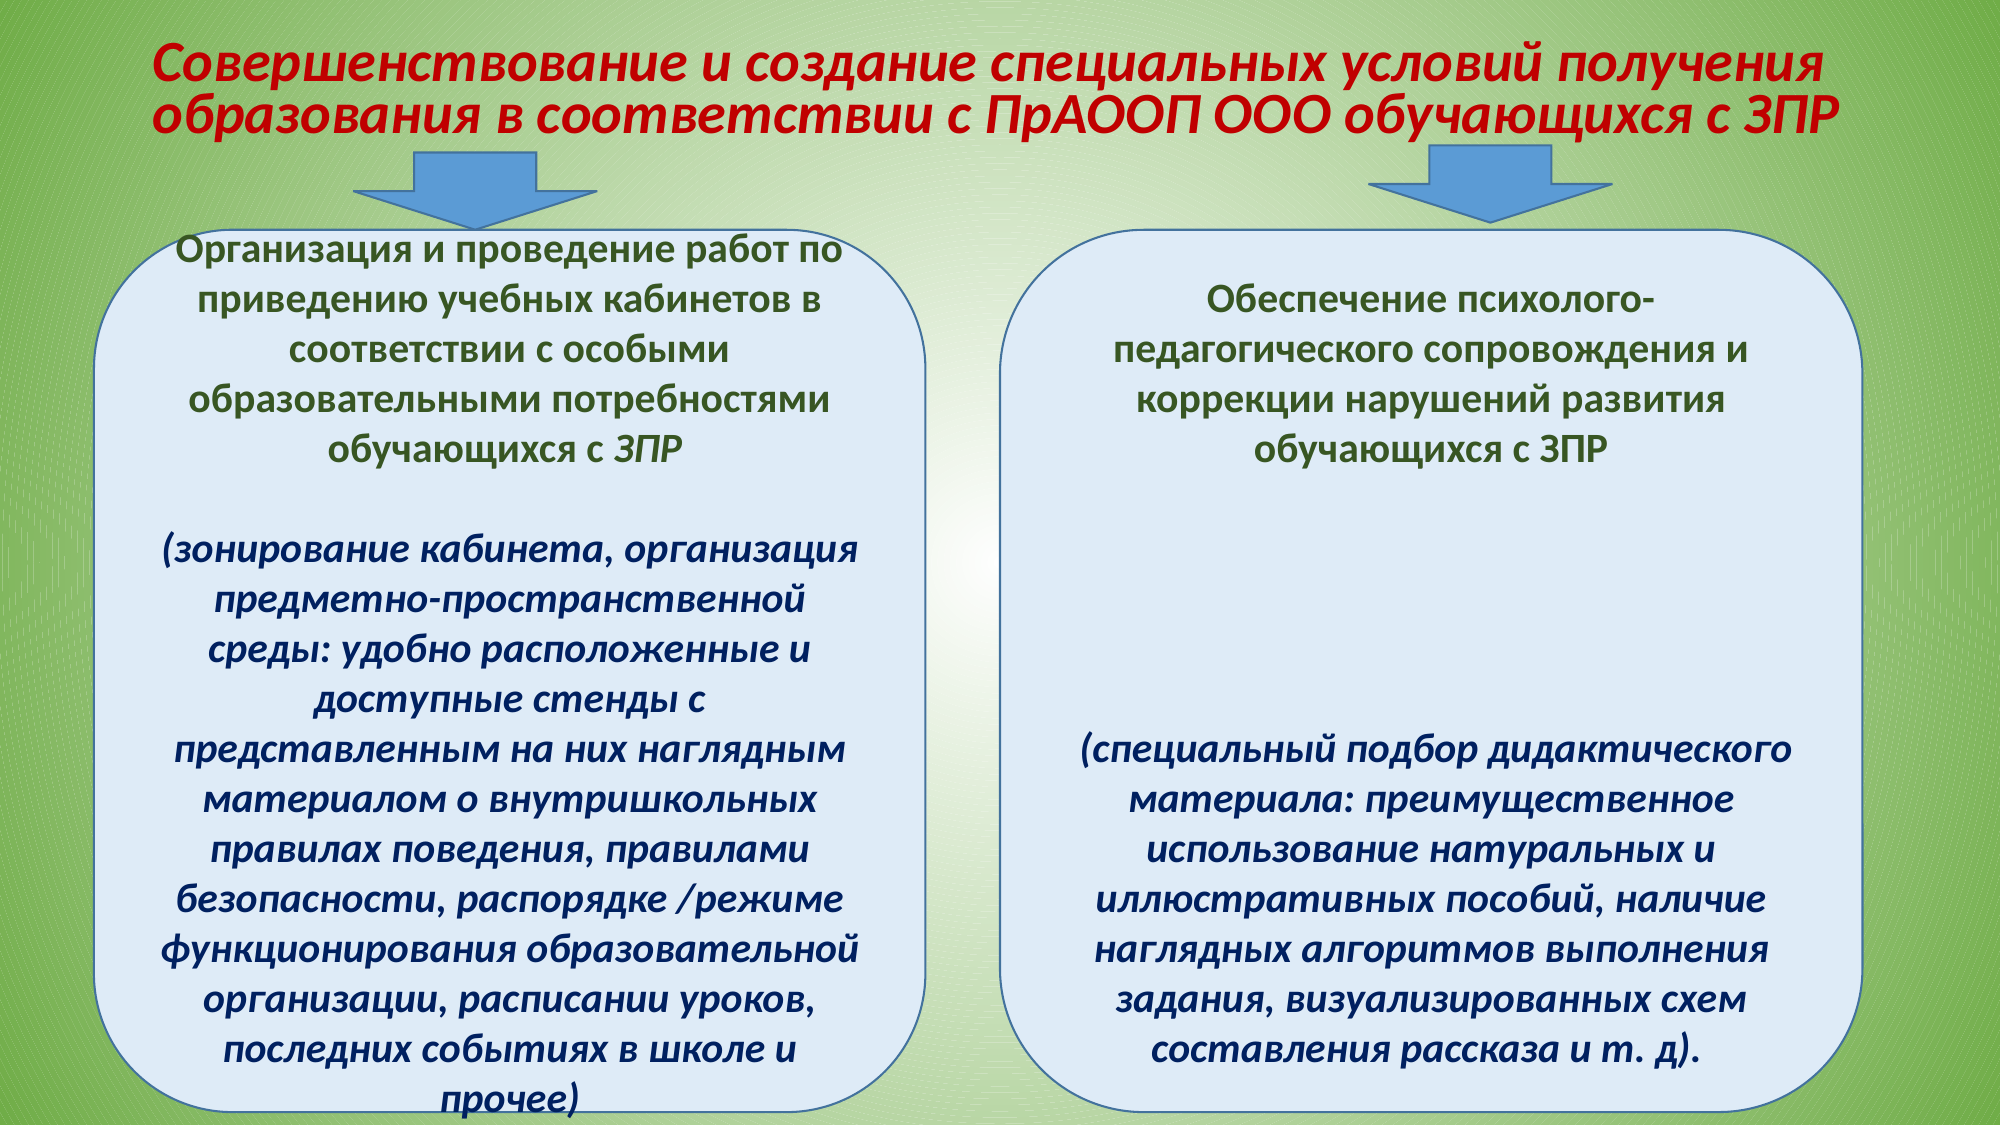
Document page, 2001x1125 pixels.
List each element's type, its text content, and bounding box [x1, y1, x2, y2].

text_box Организация и проведение работ по приведению учебных кабинетов в соответствии с особыми образовательными потребностями обучающихся с ЗПР (зонирование кабинета, организация предметно-пространственной среды: удобно расположенные и доступные стенды с представленным на них наглядным материалом о внутришкольных правилах поведения, правилами безопасности, распорядке /режиме функционирования образовательной организации, расписании уроков, последних событиях в школе и прочее) [92, 228, 927, 1114]
text_box [352, 151, 598, 231]
text_box [1368, 144, 1613, 224]
title Совершенствование и создание специальных условий получения образования в соответствии с ПрАООП ООО обучающихся с ЗПР [137, 15, 1863, 228]
text_box Обеспечение психолого-педагогического сопровождения и коррекции нарушений развития обучающихся с ЗПР (специальный подбор дидактического материала: преимущественное использование натуральных и иллюстративных пособий, наличие наглядных алгоритмов выполнения задания, визуализированных схем составления рассказа и т. д). [998, 228, 1864, 1114]
